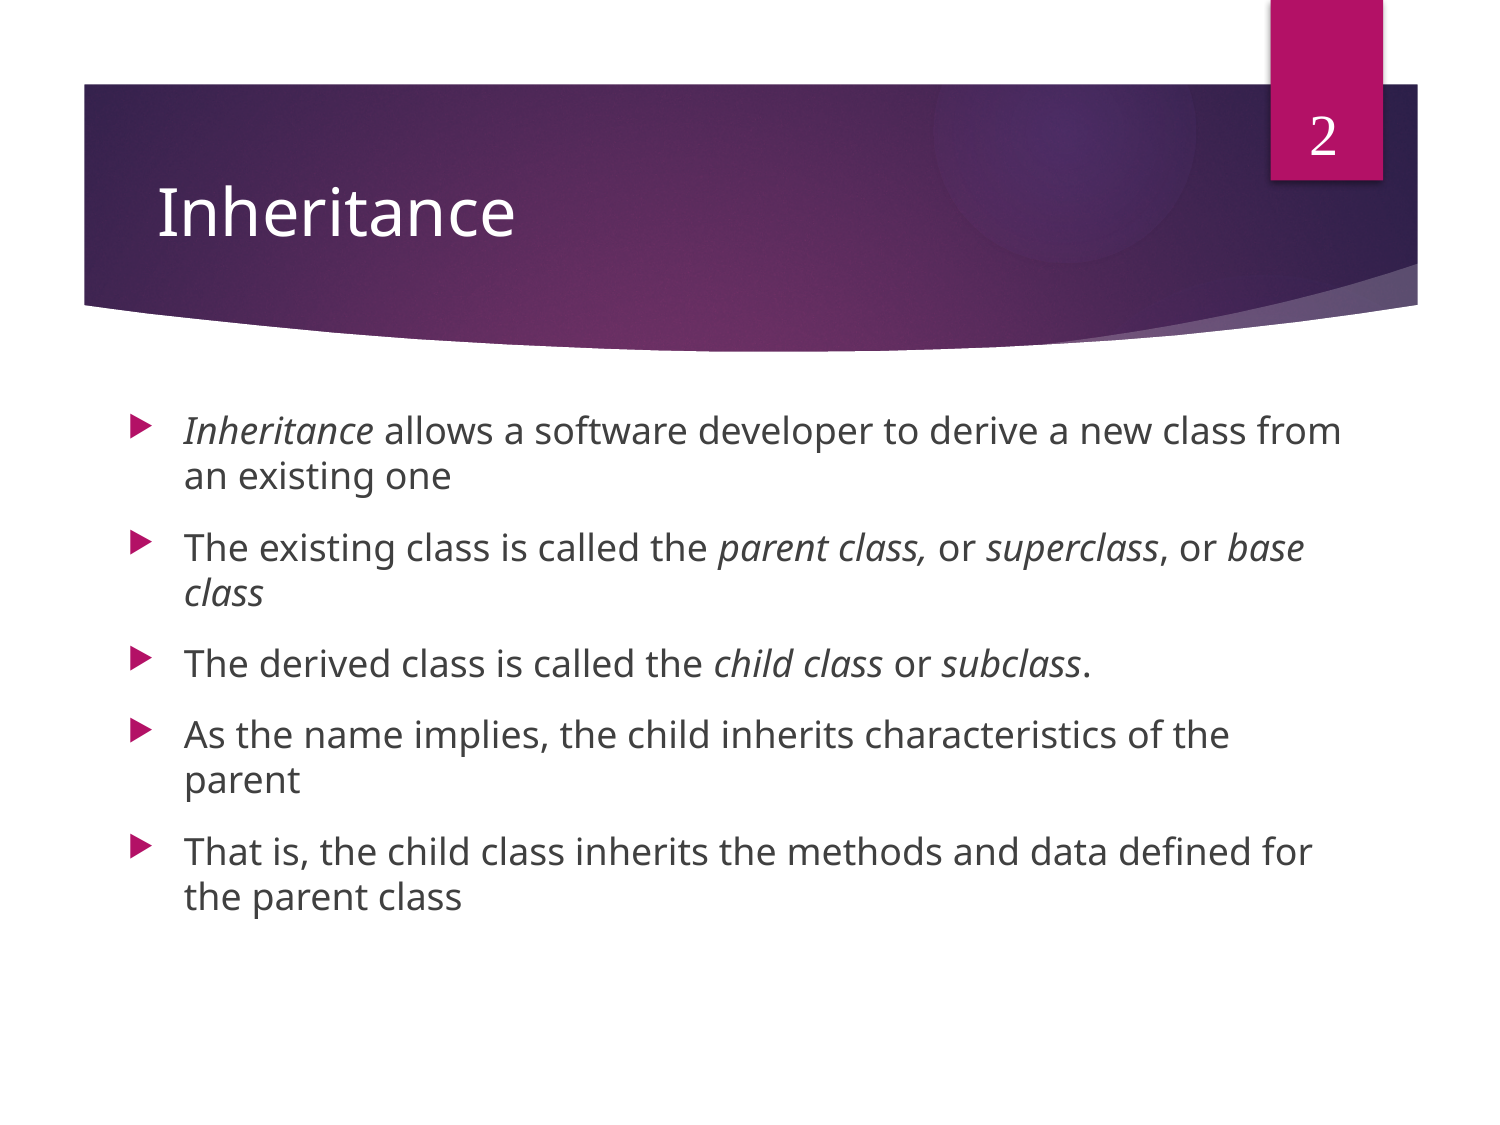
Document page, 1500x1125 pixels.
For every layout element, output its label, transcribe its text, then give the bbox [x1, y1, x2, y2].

list Inheritance allows a software developer to derive a new class from an existing one The existing class is called the parent class, or superclass, or base class The derived class is called the child class or subclass. As the name implies, the child inherits characteristics of the parent That is, the child class inherits the methods and data defined for the parent class [112, 399, 1361, 980]
slide_number 2 [1259, 48, 1390, 175]
title Inheritance [141, 152, 1183, 269]
